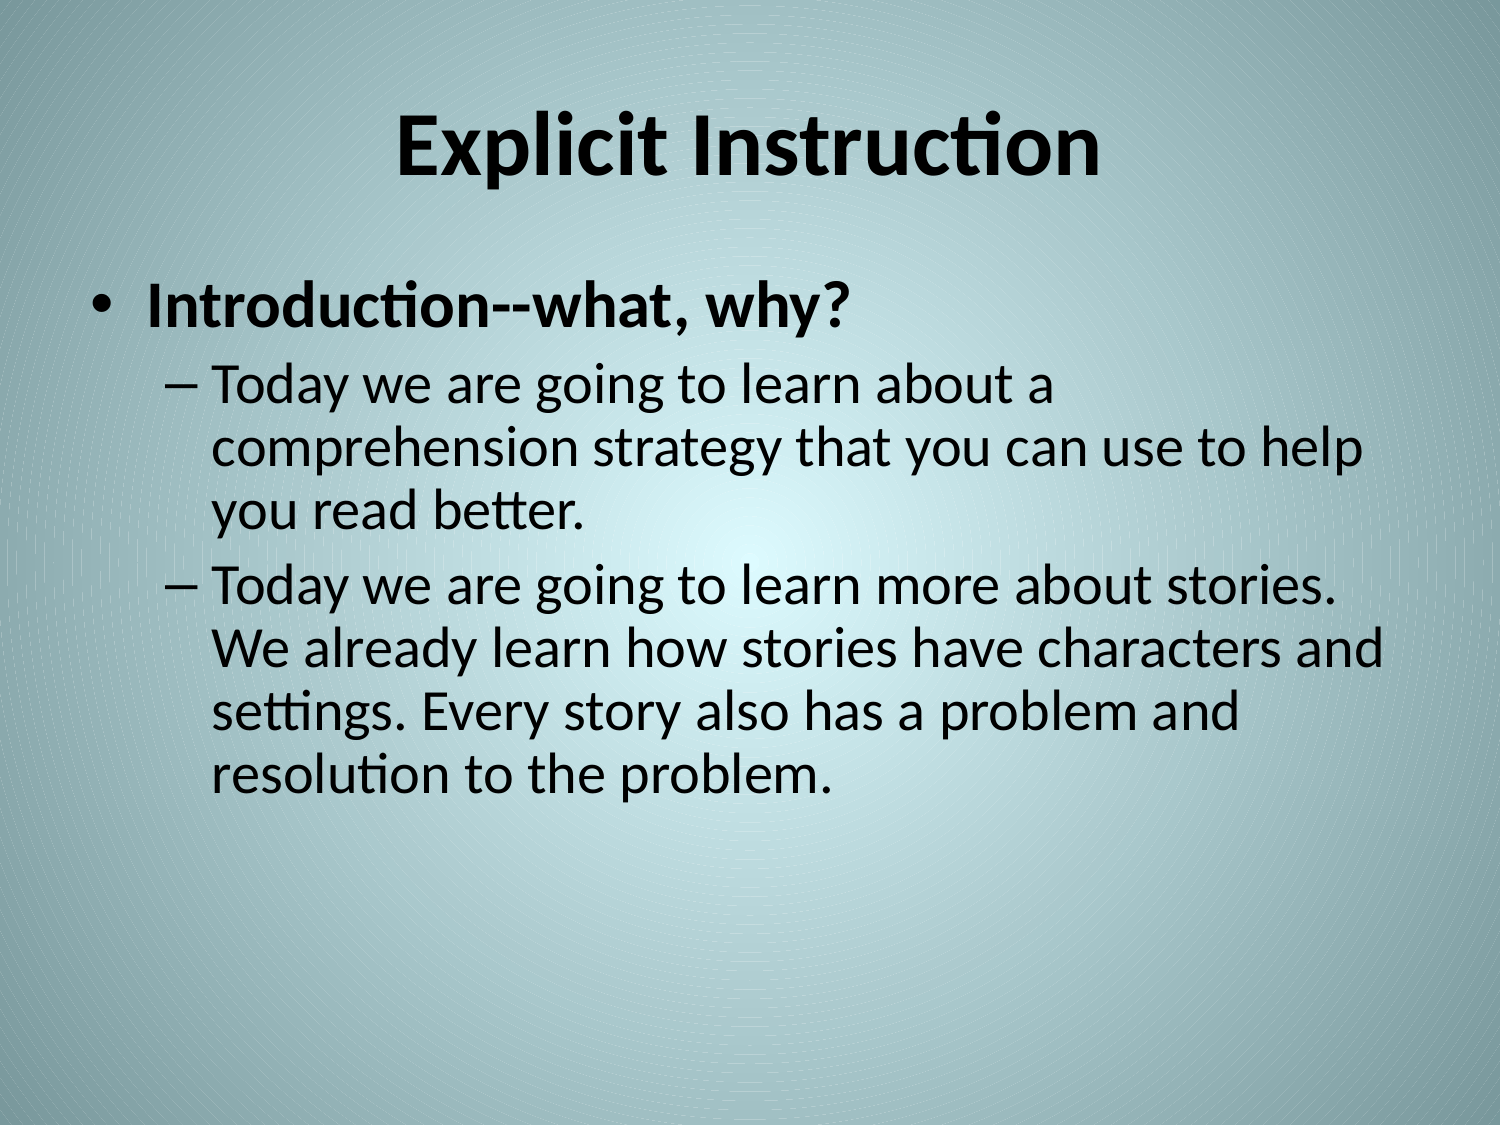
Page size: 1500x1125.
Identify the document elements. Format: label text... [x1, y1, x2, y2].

title Explicit Instruction [75, 45, 1425, 233]
list Introduction--what, why? Today we are going to learn about a comprehension strategy that you can use to help you read better. Today we are going to learn more about stories. We already learn how stories have characters and settings. Every story also has a problem and resolution to the problem. [75, 262, 1425, 1005]
